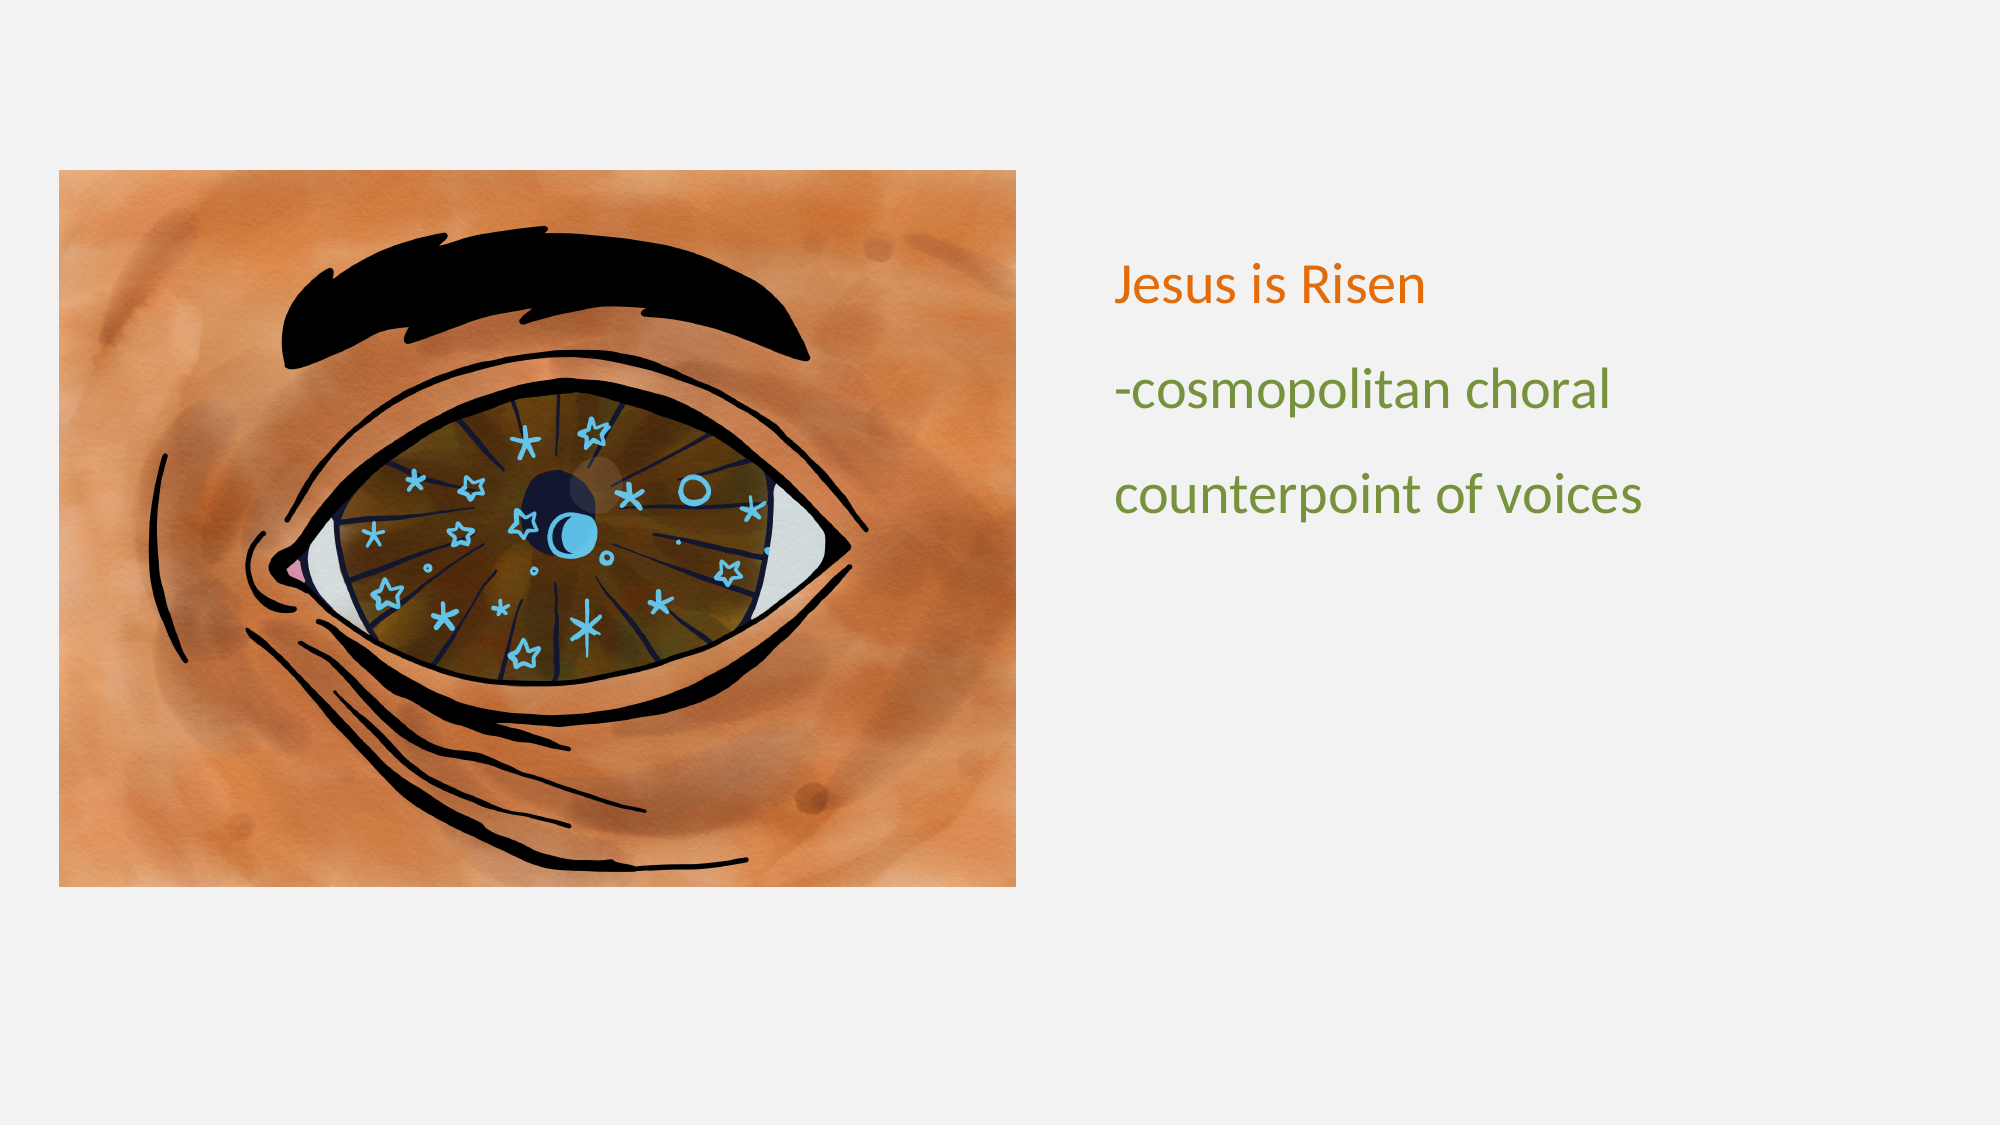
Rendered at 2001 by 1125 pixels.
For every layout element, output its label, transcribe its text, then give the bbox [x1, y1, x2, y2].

text_box Jesus is Risen -cosmopolitan choral counterpoint of voices [1099, 202, 1923, 533]
picture [59, 170, 1016, 887]
